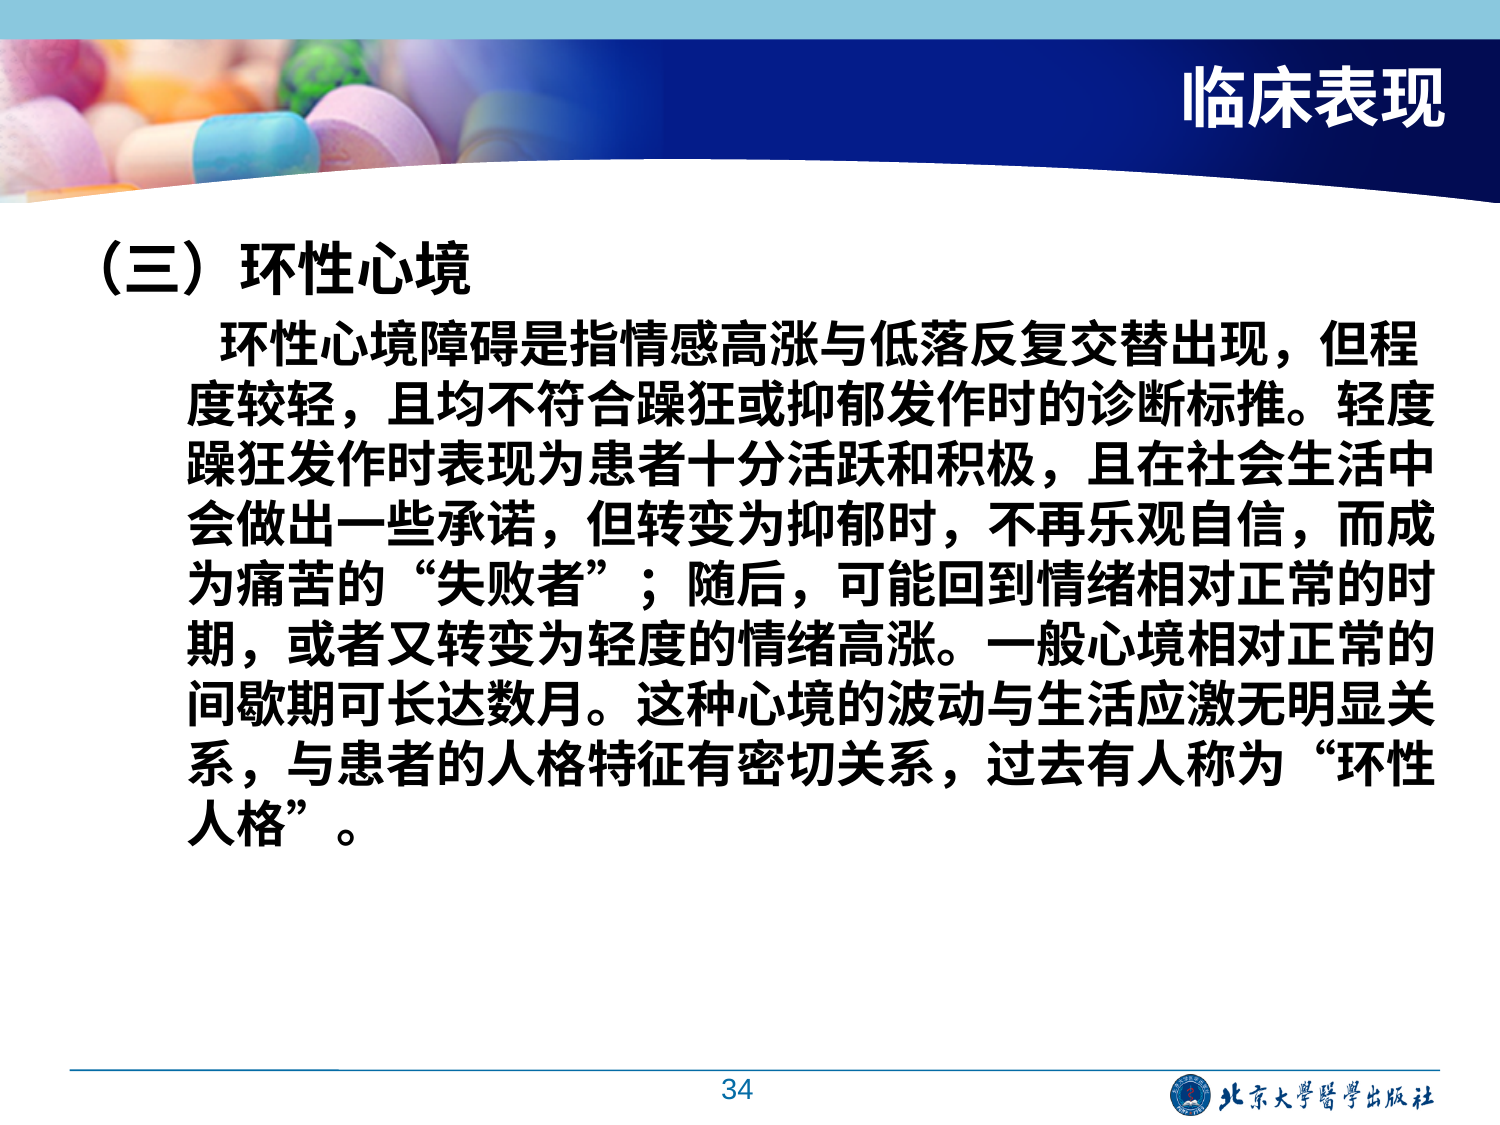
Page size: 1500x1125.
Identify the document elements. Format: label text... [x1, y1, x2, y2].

picture [1170, 1074, 1436, 1118]
picture [0, 40, 1500, 203]
list （三）环性心境 环性心境障碍是指情感高涨与低落反复交替出现，但程度较轻，且均不符合躁狂或抑郁发作时的诊断标推。轻度躁狂发作时表现为患者十分活跃和积极，且在社会生活中会做出一些承诺，但转变为抑郁时，不再乐观自信，而成为痛苦的“失败者”；随后，可能回到情绪相对正常的时期，或者又转变为轻度的情绪高涨。一般心境相对正常的间歇期可长达数月。这种心境的波动与生活应激无明显关系，与患者的人格特征有密切关系，过去有人称为“环性人格”。 [49, 224, 1463, 1026]
title 临床表现 [137, 49, 1463, 143]
slide_number 34 [562, 1062, 913, 1114]
